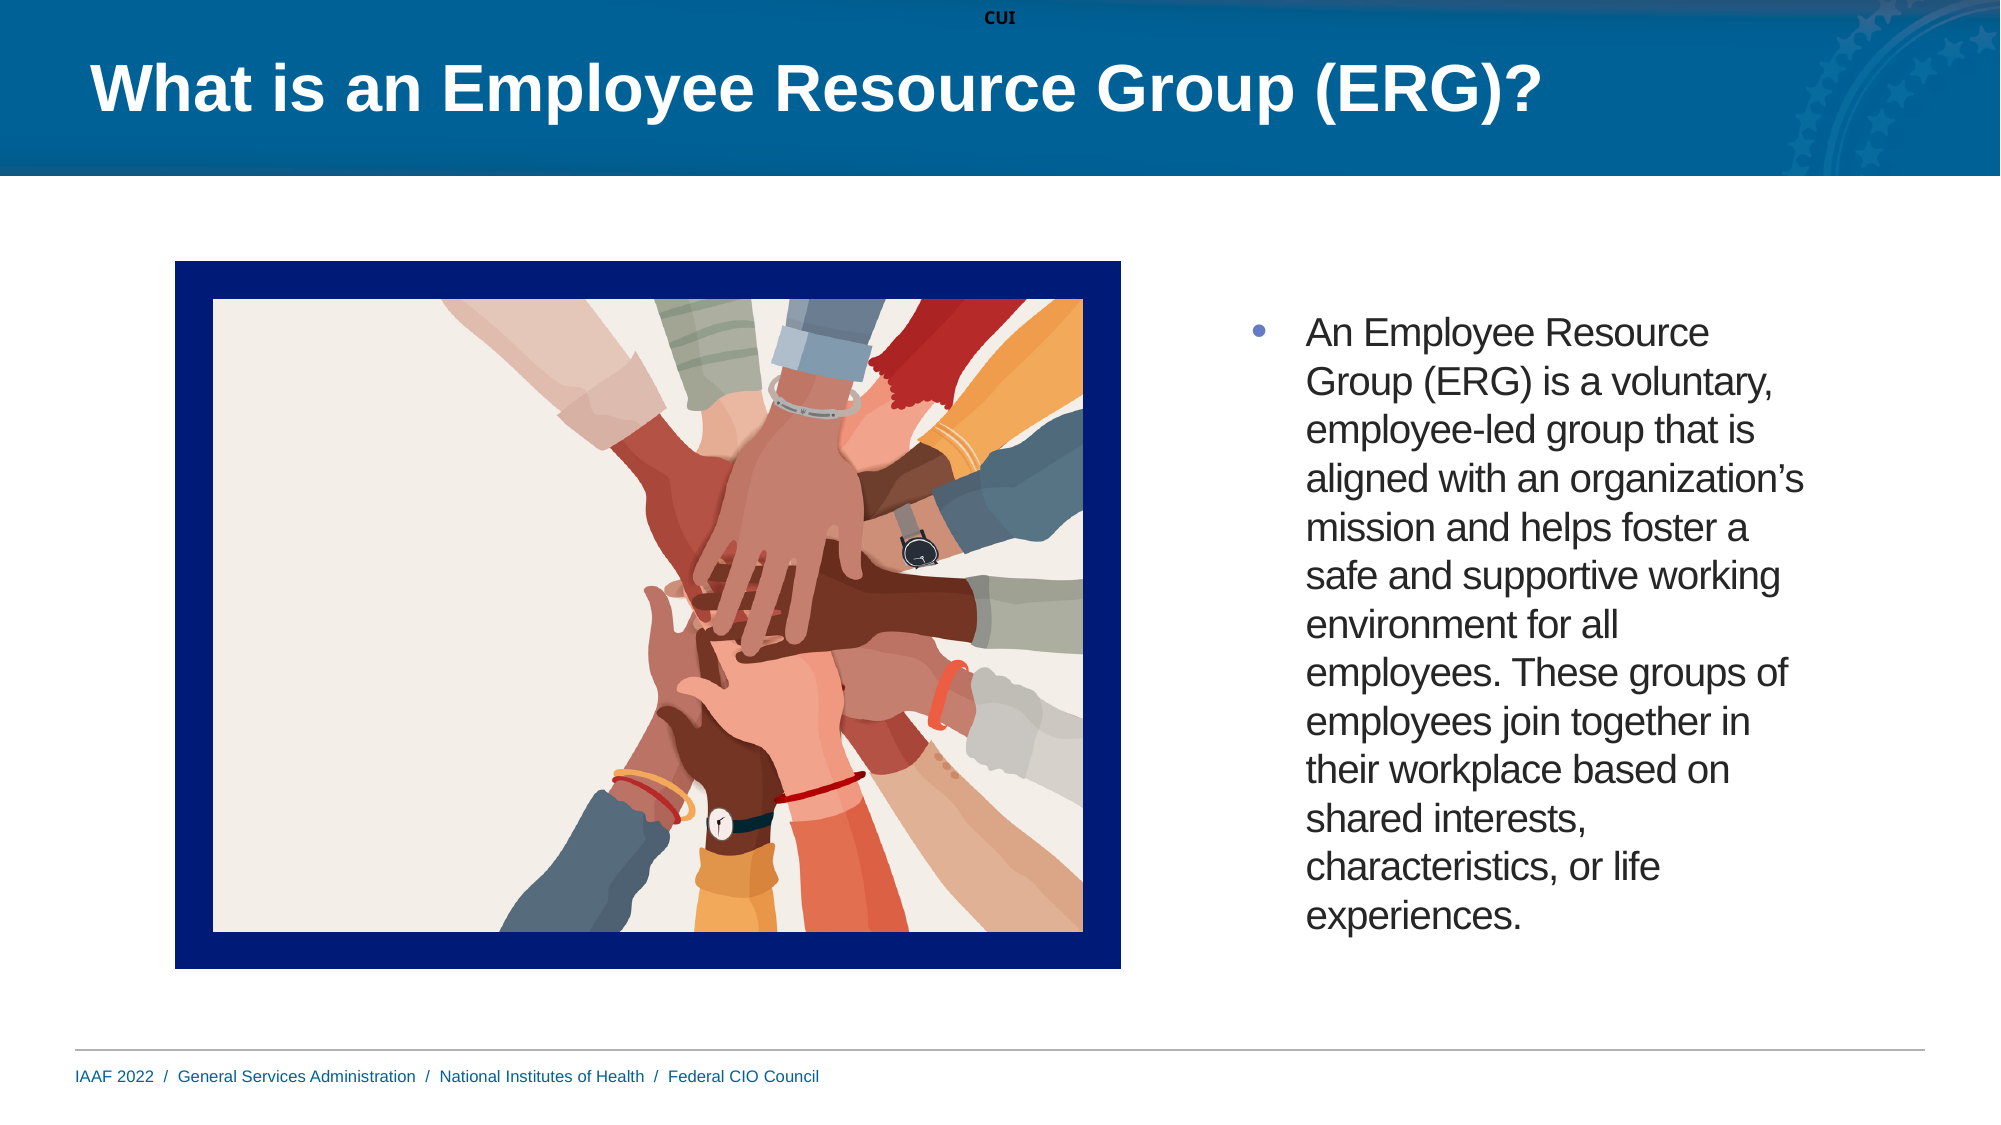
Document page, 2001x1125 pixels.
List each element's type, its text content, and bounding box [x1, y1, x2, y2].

picture [0, 168, 666, 176]
title What is an Employee Resource Group (ERG)? [75, 52, 1800, 128]
text_box An Employee Resource Group (ERG) is a voluntary, employee-led group that is aligned with an organization’s mission and helps foster a safe and supportive working environment for all employees. These groups of employees join together in their workplace based on shared interests, characteristics, or life experiences. [1236, 298, 1824, 964]
picture [0, 0, 2000, 176]
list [212, 298, 1084, 933]
picture [999, 13, 1004, 22]
